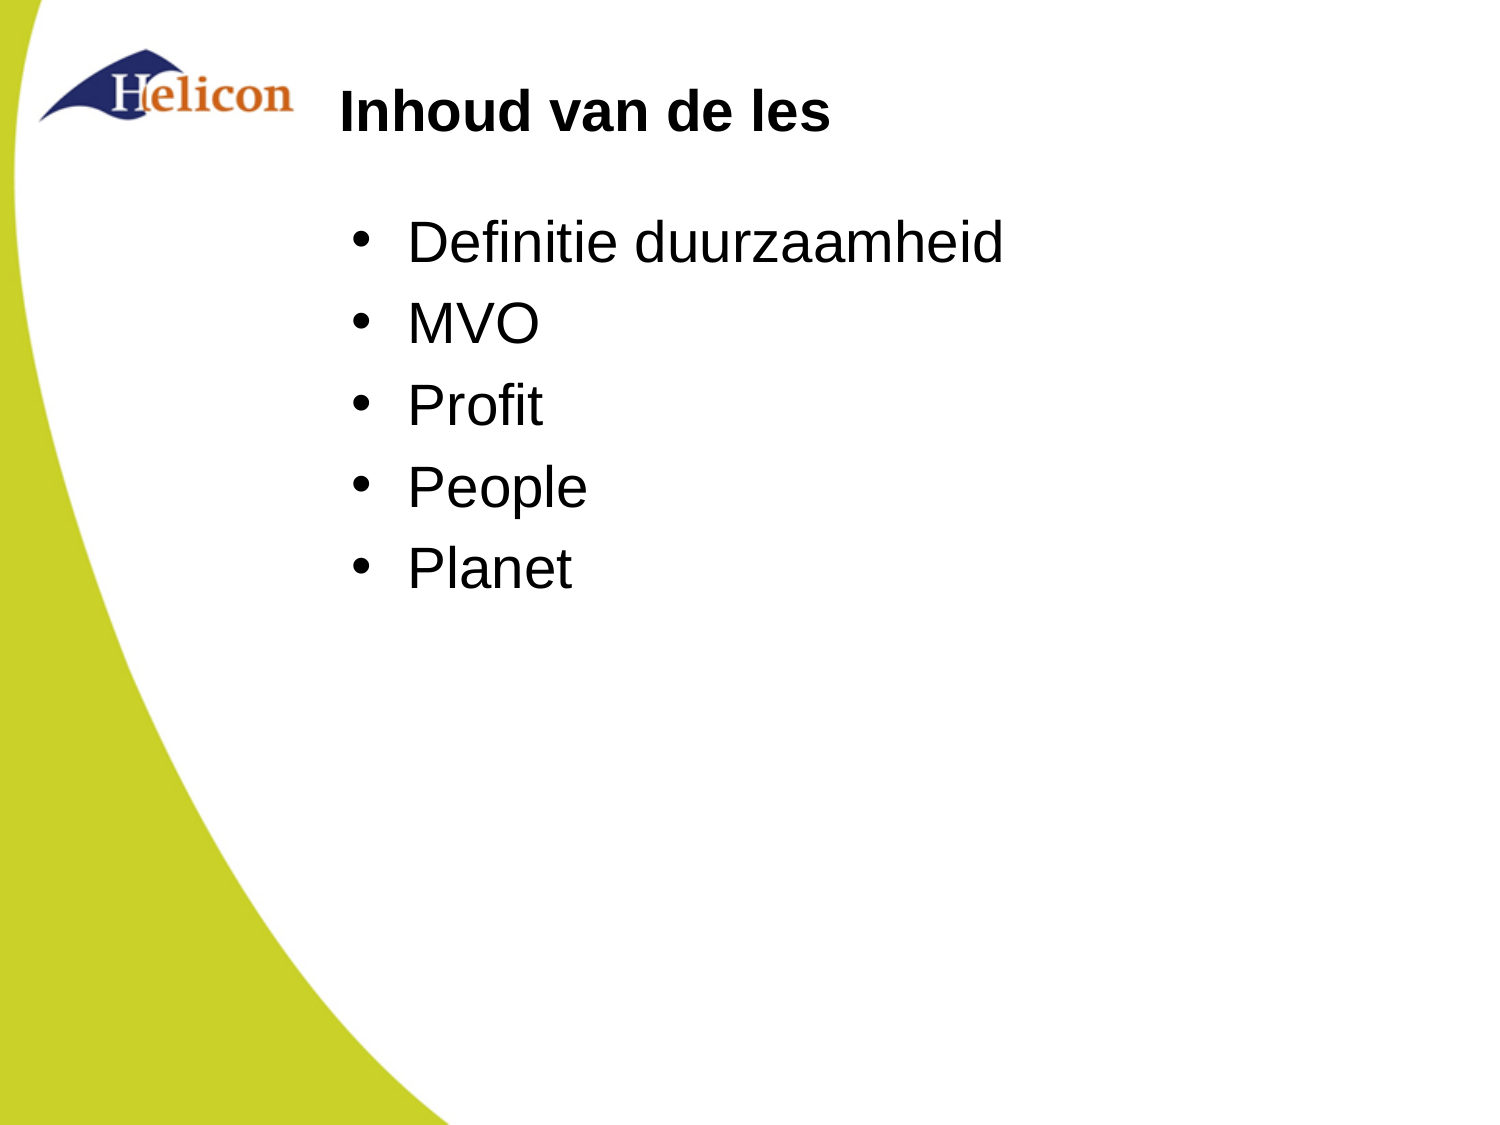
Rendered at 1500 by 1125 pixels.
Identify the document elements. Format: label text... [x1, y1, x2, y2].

title Inhoud van de les [324, 54, 1415, 161]
list Definitie duurzaamheid MVO Profit People Planet [336, 196, 1425, 1005]
picture [0, 0, 1500, 1125]
